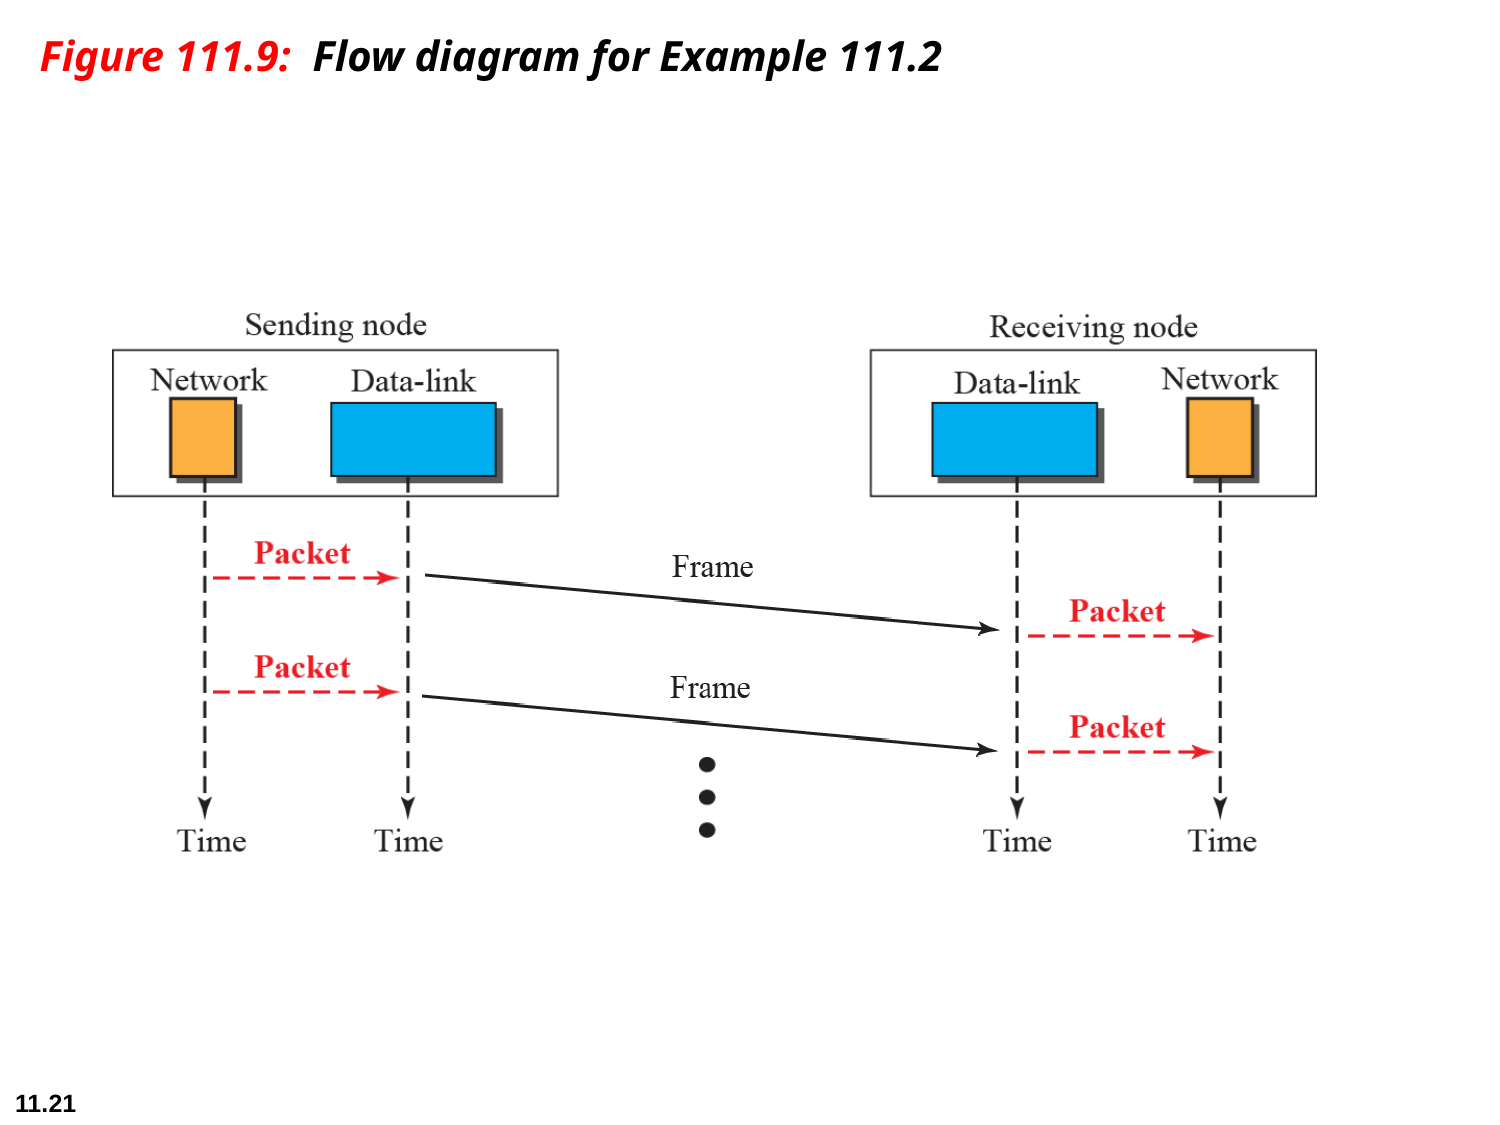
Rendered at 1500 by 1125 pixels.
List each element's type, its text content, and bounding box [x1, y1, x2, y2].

picture [112, 307, 1317, 863]
text_box Figure 111.9: Flow diagram for Example 111.2 [24, 22, 1363, 87]
slide_number 11.21 [0, 1049, 313, 1125]
